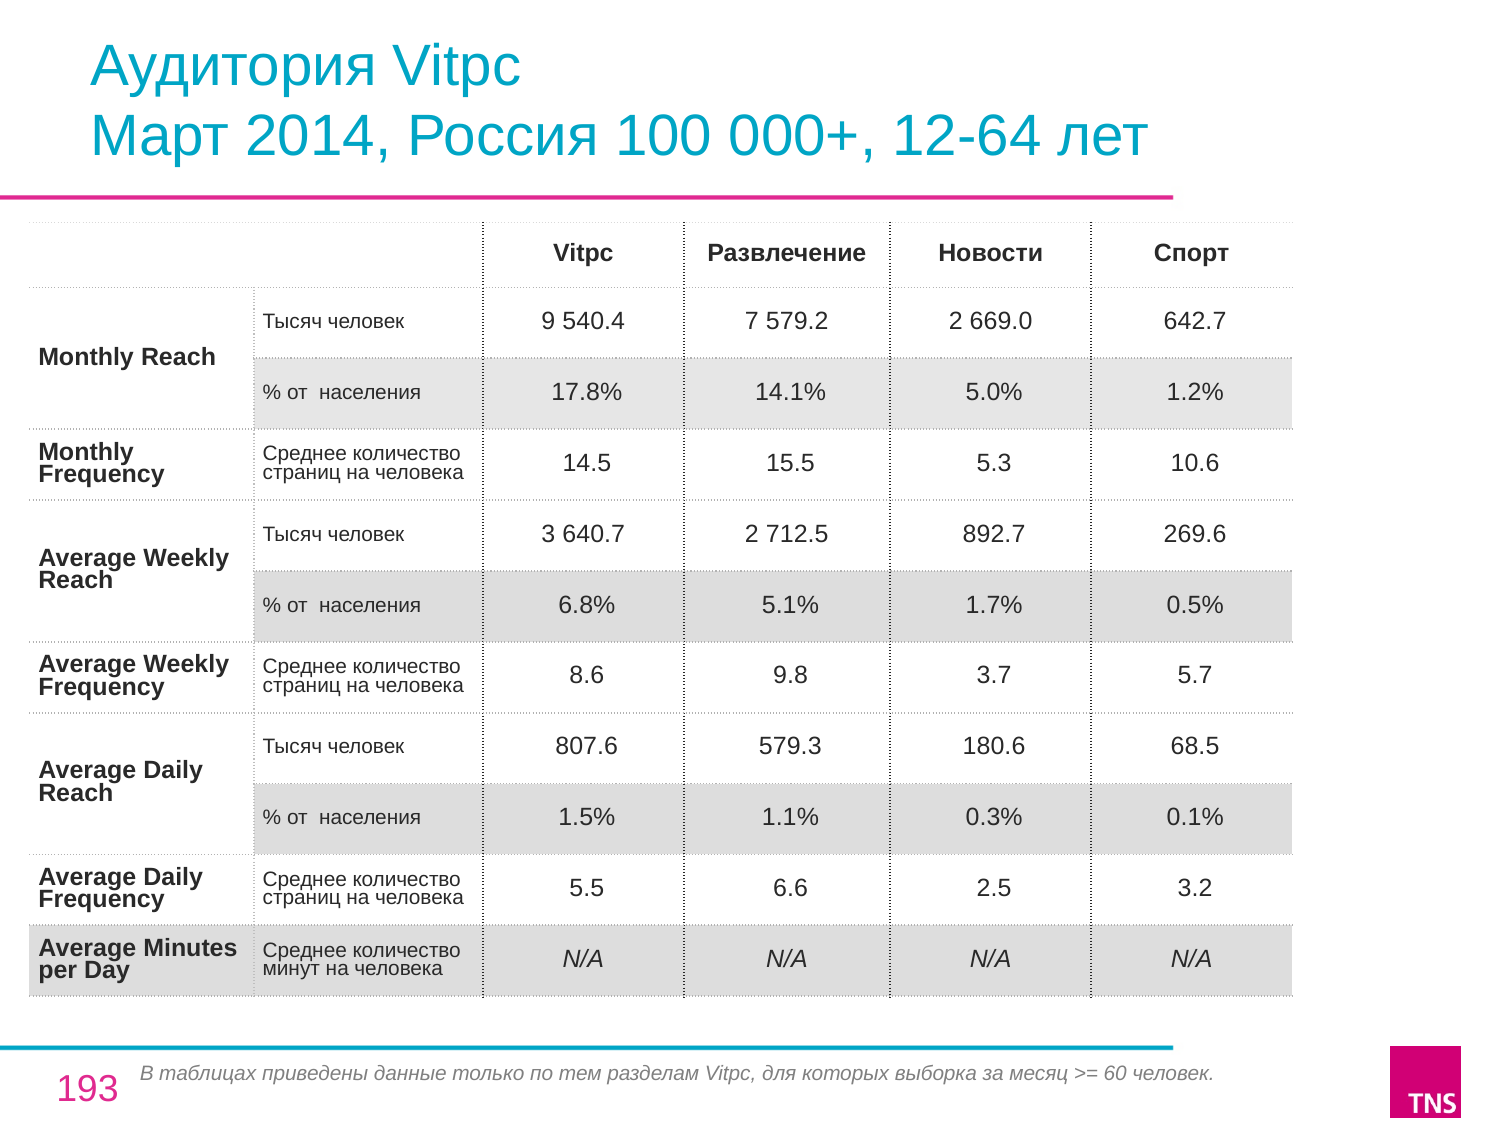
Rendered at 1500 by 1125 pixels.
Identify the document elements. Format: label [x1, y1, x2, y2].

text_box [124, 1052, 1463, 1092]
slide_number [40, 1055, 392, 1125]
title [74, 8, 1476, 187]
table_header [29, 223, 1292, 287]
table_cell [29, 287, 1292, 996]
picture [0, 0, 1500, 1125]
